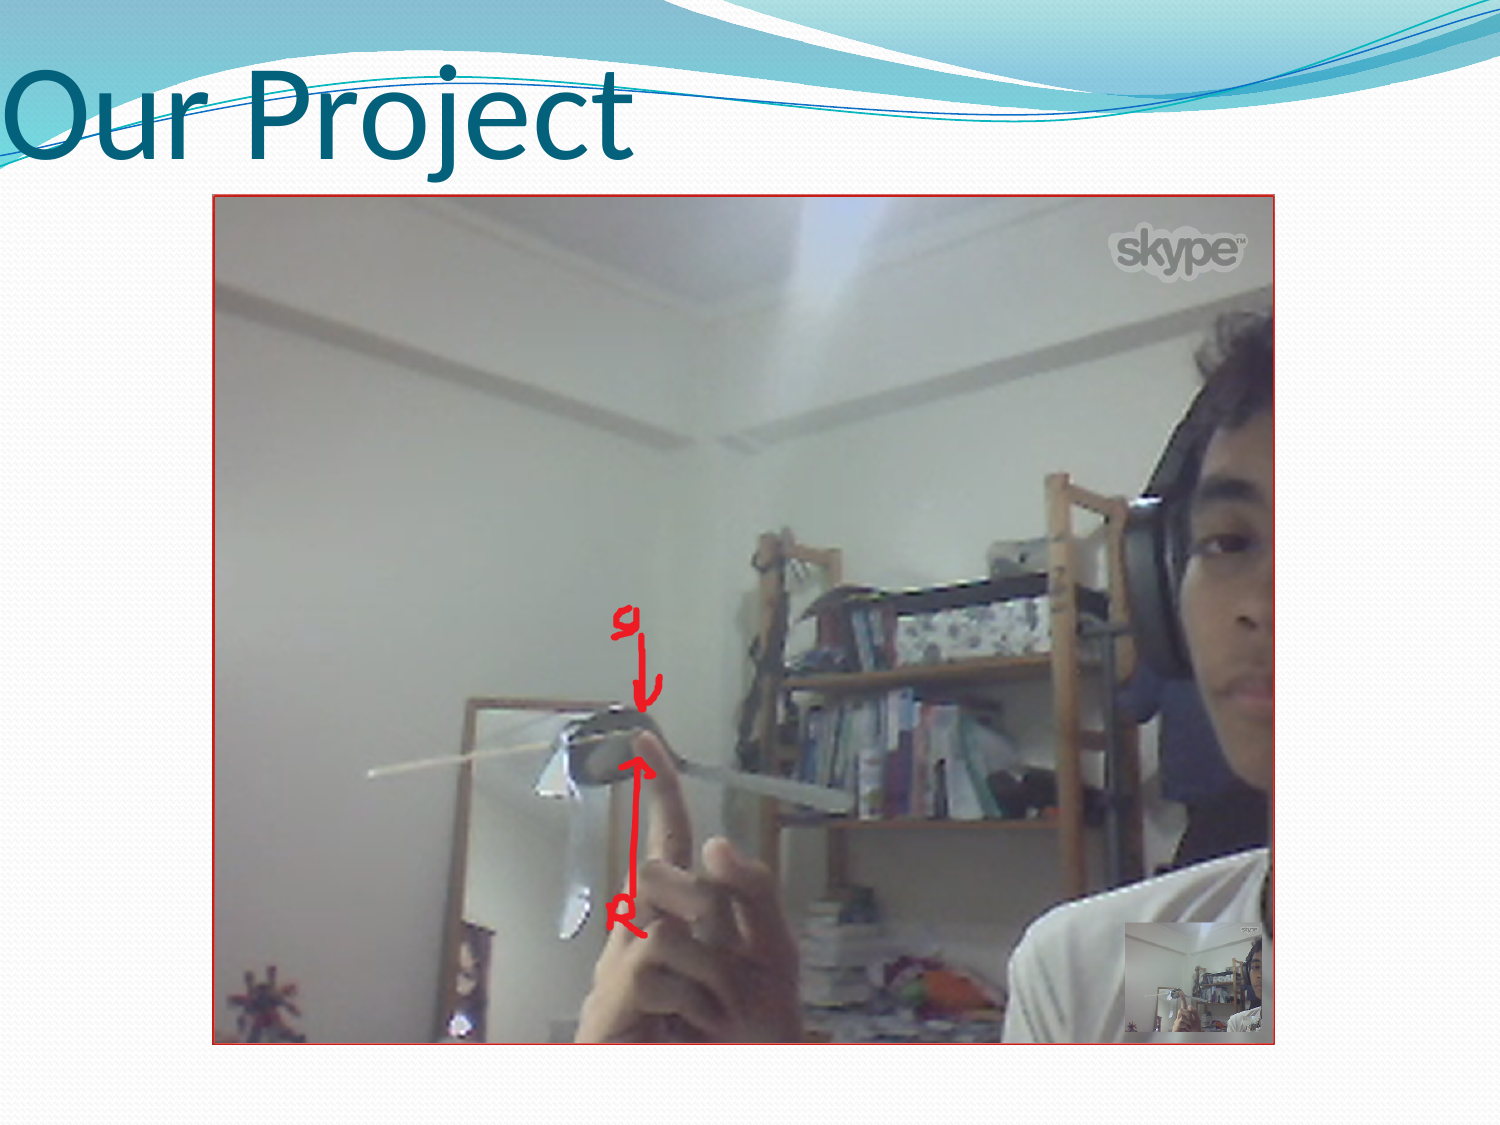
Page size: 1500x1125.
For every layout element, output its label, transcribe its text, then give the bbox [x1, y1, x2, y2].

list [212, 194, 1276, 1046]
title Our Project [0, 0, 1350, 188]
